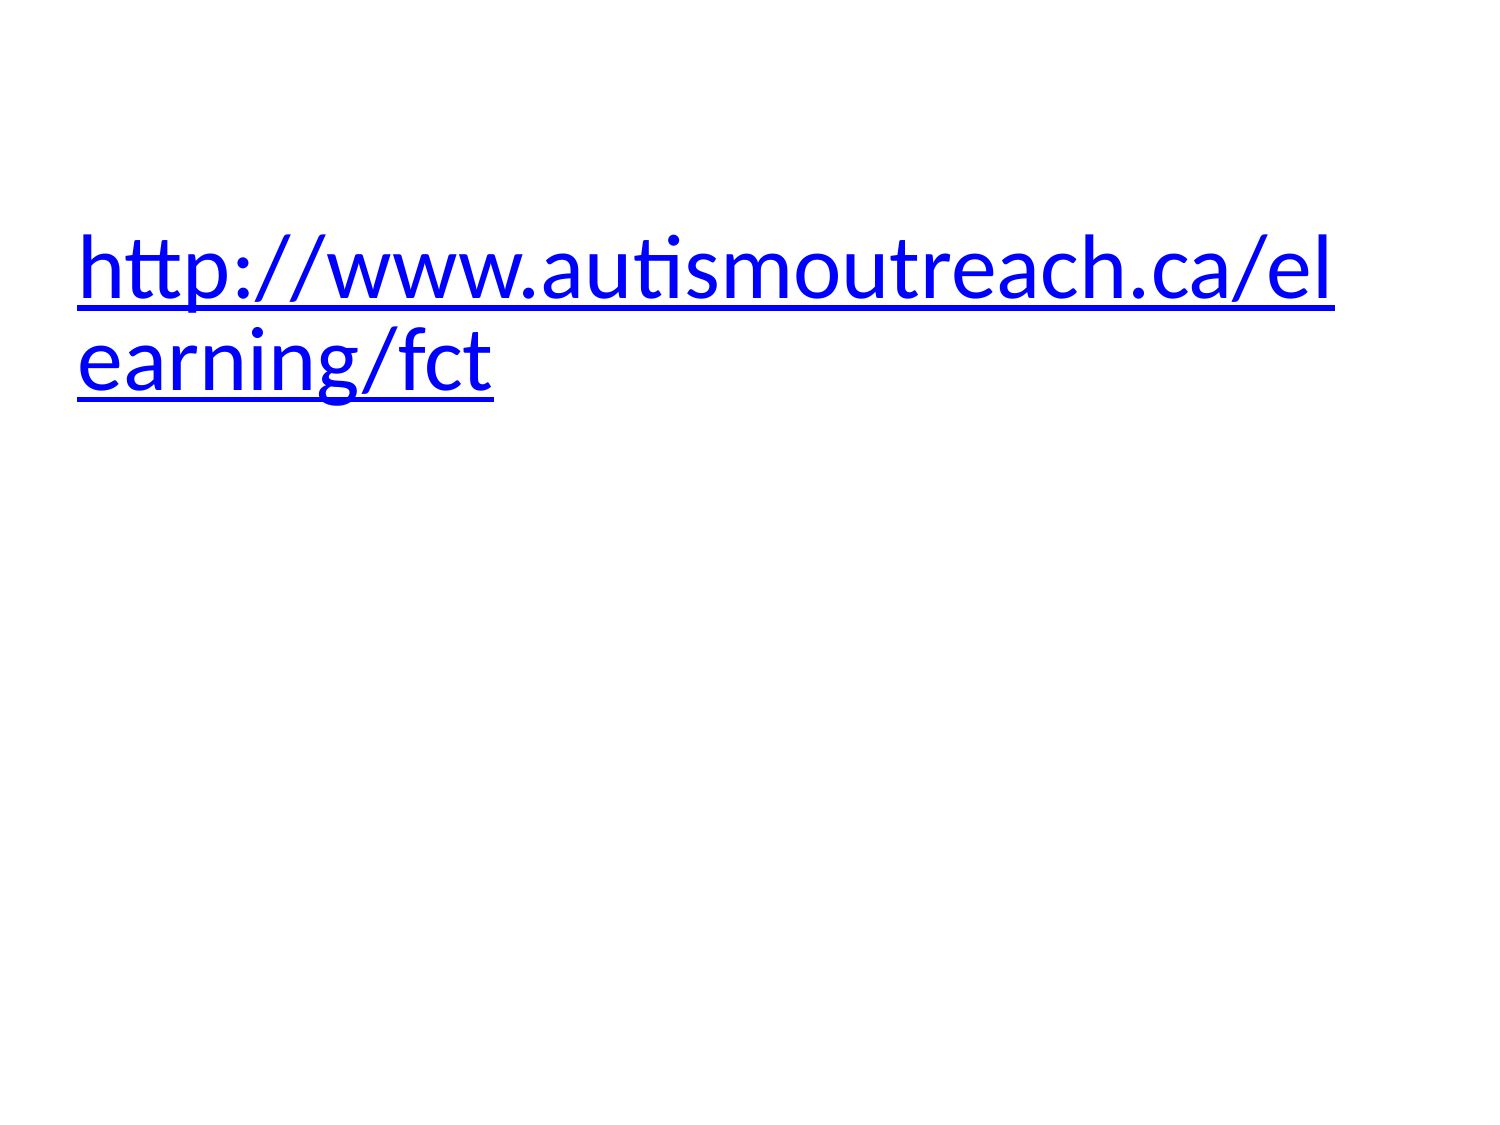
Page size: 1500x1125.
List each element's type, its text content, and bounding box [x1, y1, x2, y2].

title http://www.autismoutreach.ca/elearning/fct [62, 168, 1375, 357]
